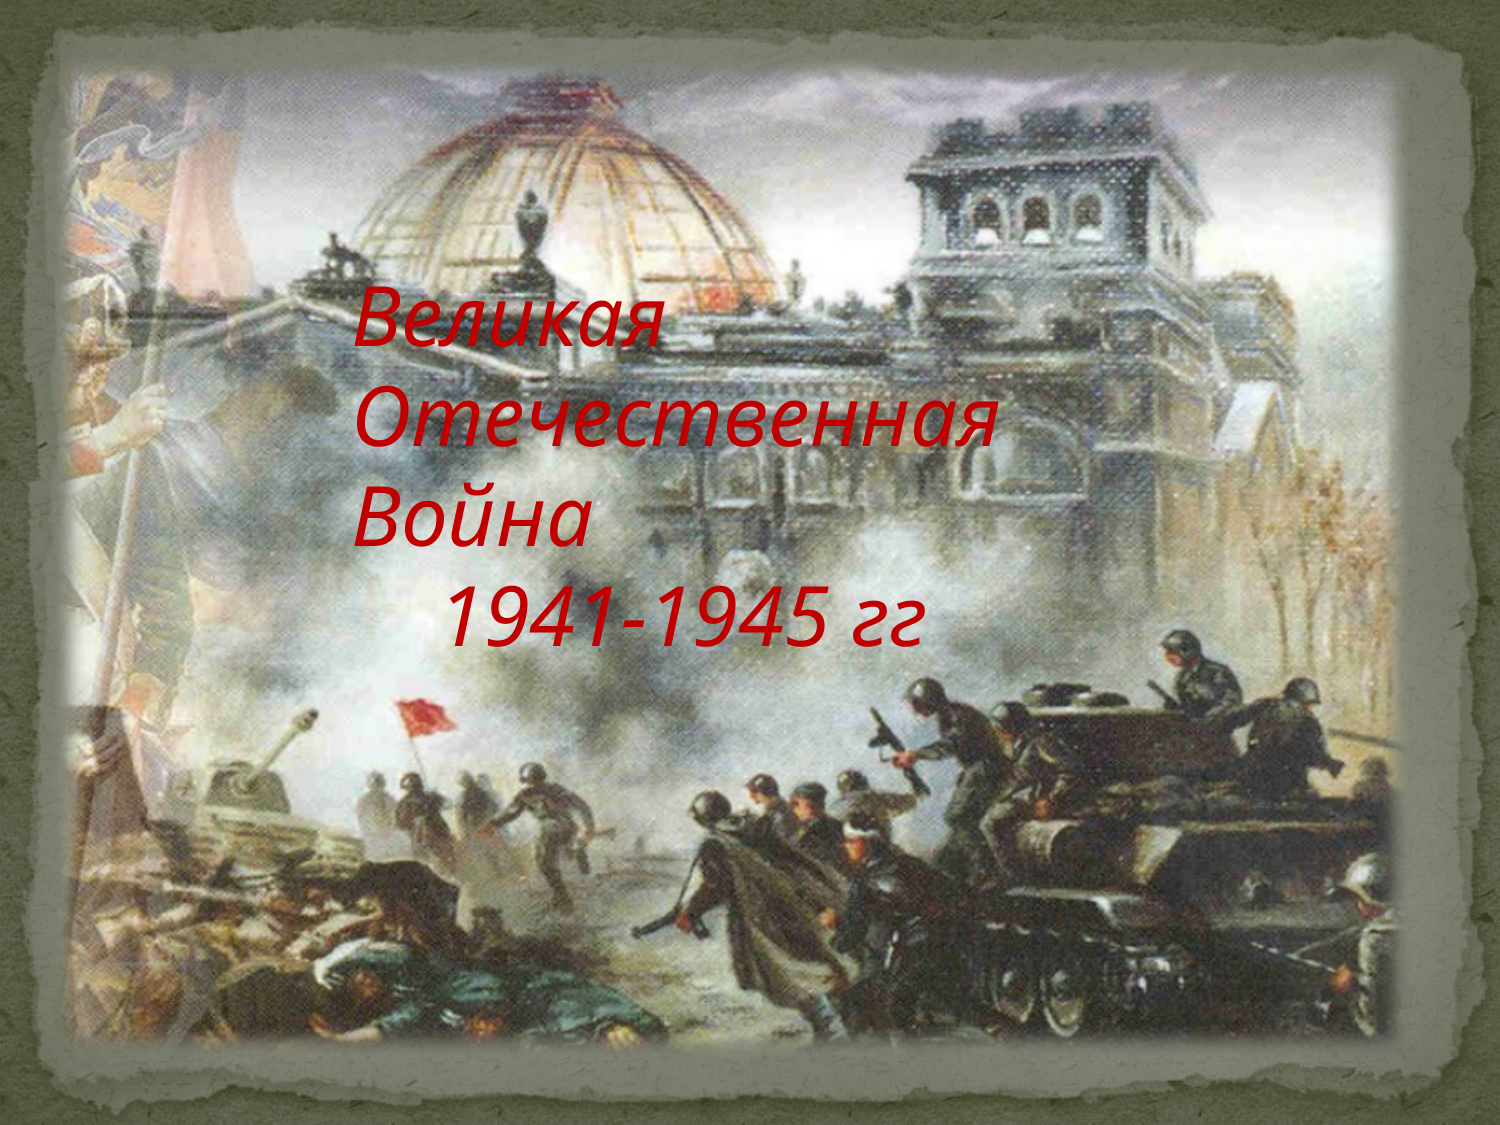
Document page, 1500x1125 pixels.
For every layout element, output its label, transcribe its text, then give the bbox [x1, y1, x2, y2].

picture [55, 56, 1410, 1057]
title Великая Отечественная Война [74, 0, 1425, 303]
